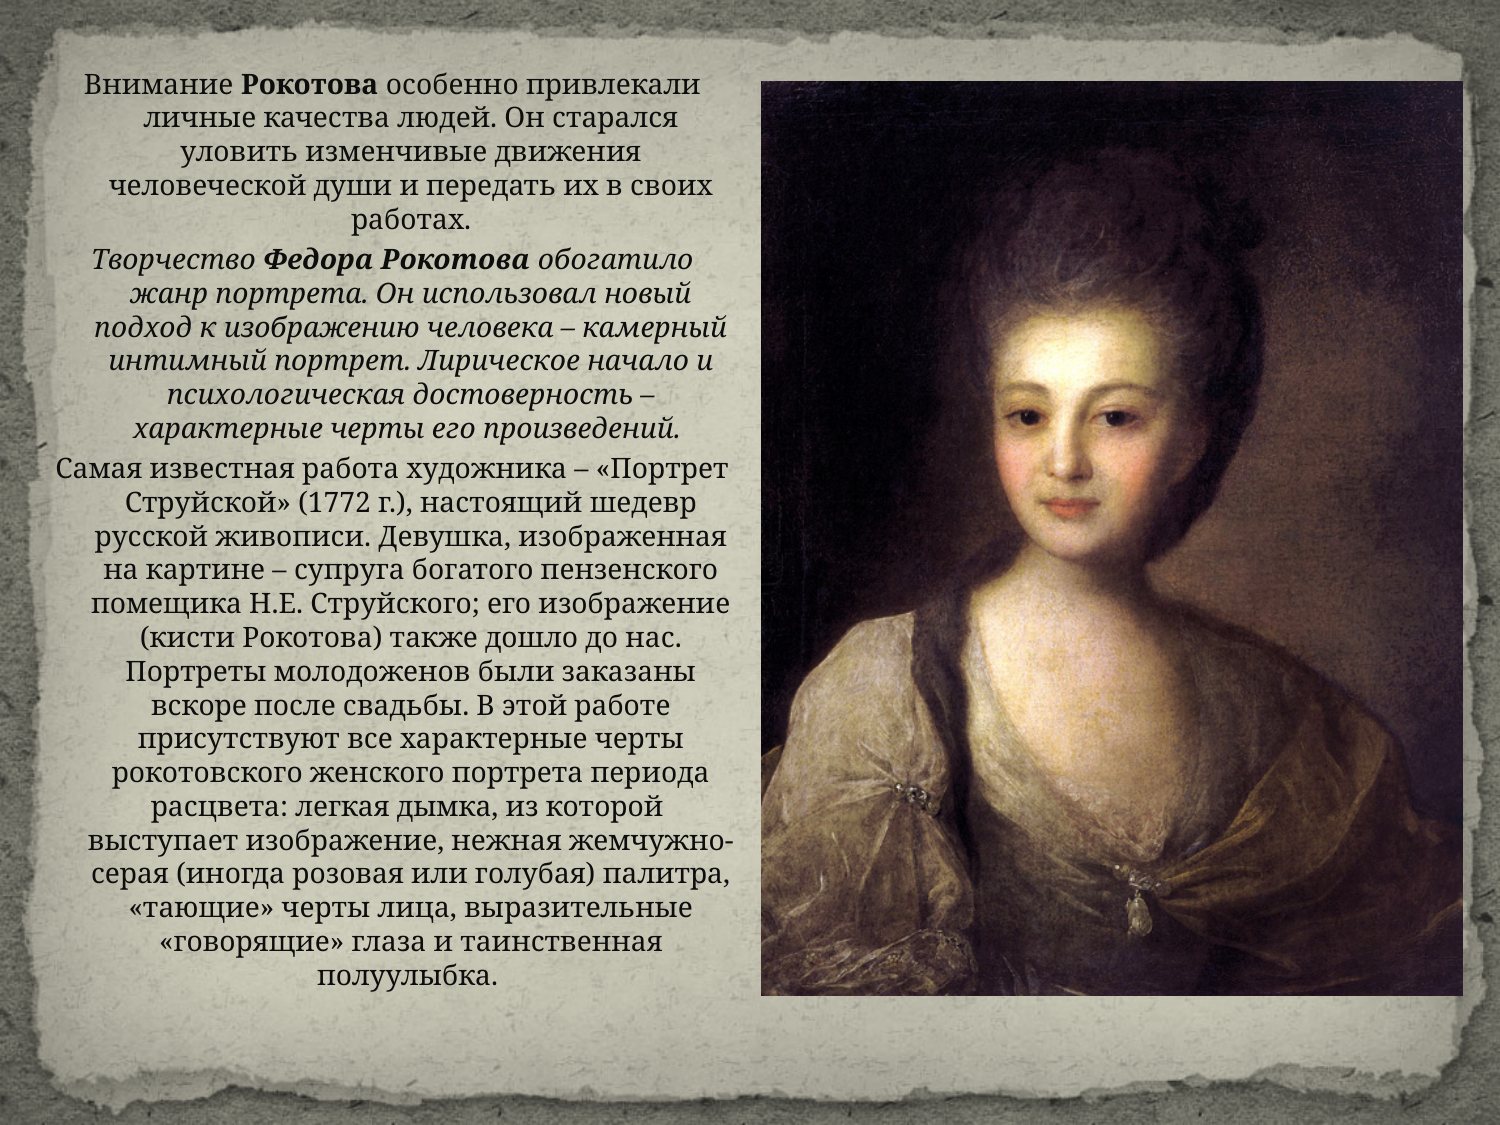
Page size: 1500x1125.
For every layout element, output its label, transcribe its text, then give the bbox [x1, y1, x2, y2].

picture [761, 81, 1463, 996]
list Внимание Рокотова особенно привлекали личные качества людей. Он старался уловить изменчивые движения человеческой души и передать их в своих работах. Творчество Федора Рокотова обогатило жанр портрета. Он использовал новый подход к изображению человека – камерный интимный портрет. Лирическое начало и психологическая достоверность – характерные черты его произведений. Самая известная работа художника – «Портрет Струйской» (1772 г.), настоящий шедевр русской живописи. Девушка, изображенная на картине – супруга богатого пензенского помещика Н.Е. Струйского; его изображение (кисти Рокотова) также дошло до нас. Портреты молодоженов были заказаны вскоре после свадьбы. В этой работе присутствуют все характерные черты рокотовского женского портрета периода расцвета: легкая дымка, из которой выступает изображение, нежная жемчужно-серая (иногда розовая или голубая) палитра, «тающие» черты лица, выразительные «говорящие» глаза и таинственная полуулыбка. [35, 58, 750, 1067]
